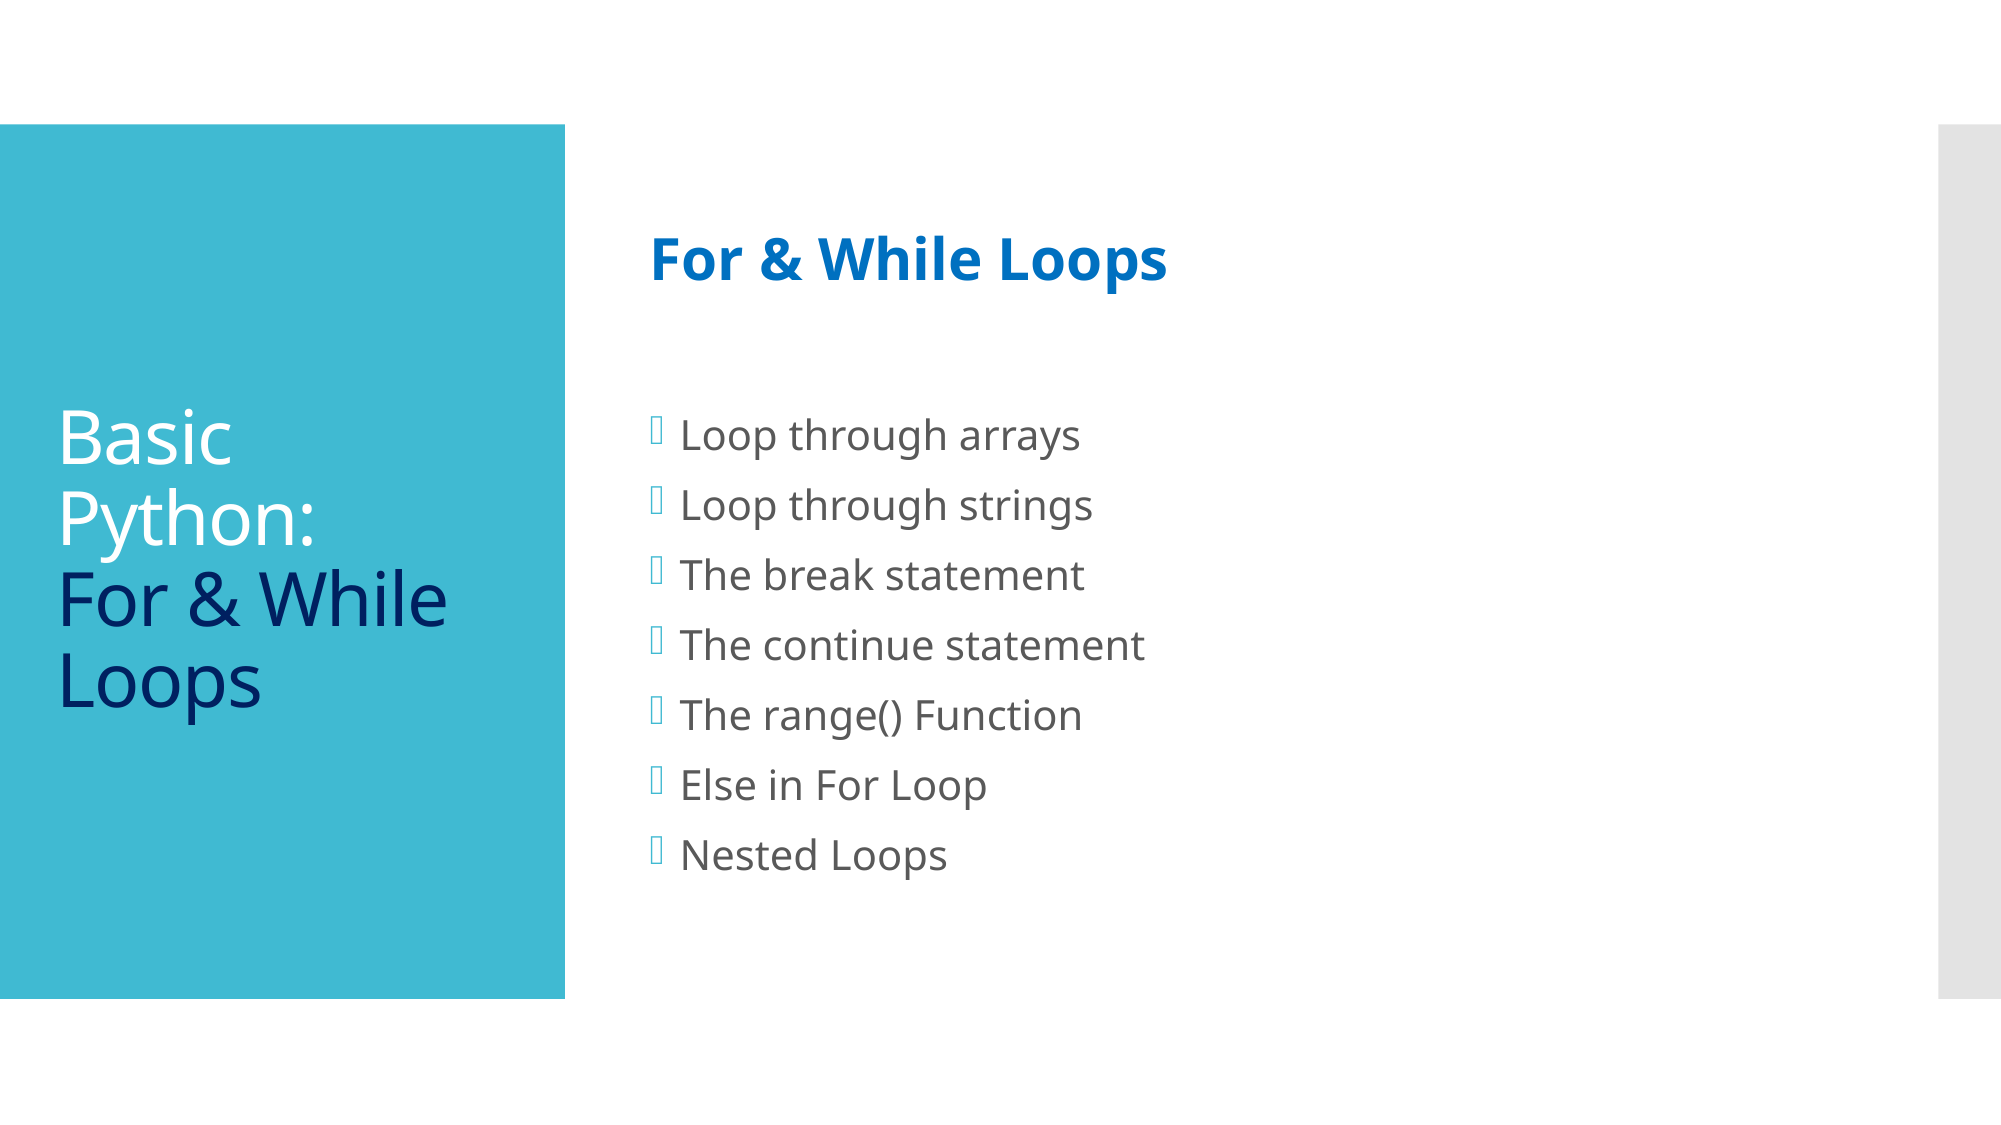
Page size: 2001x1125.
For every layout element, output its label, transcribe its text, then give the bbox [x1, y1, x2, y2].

list For & While Loops [634, 167, 1205, 301]
list Loop through arrays Loop through strings The break statement The continue statement The range() Function Else in For Loop Nested Loops [634, 316, 1205, 977]
title Basic Python: For & While Loops [41, 184, 525, 940]
